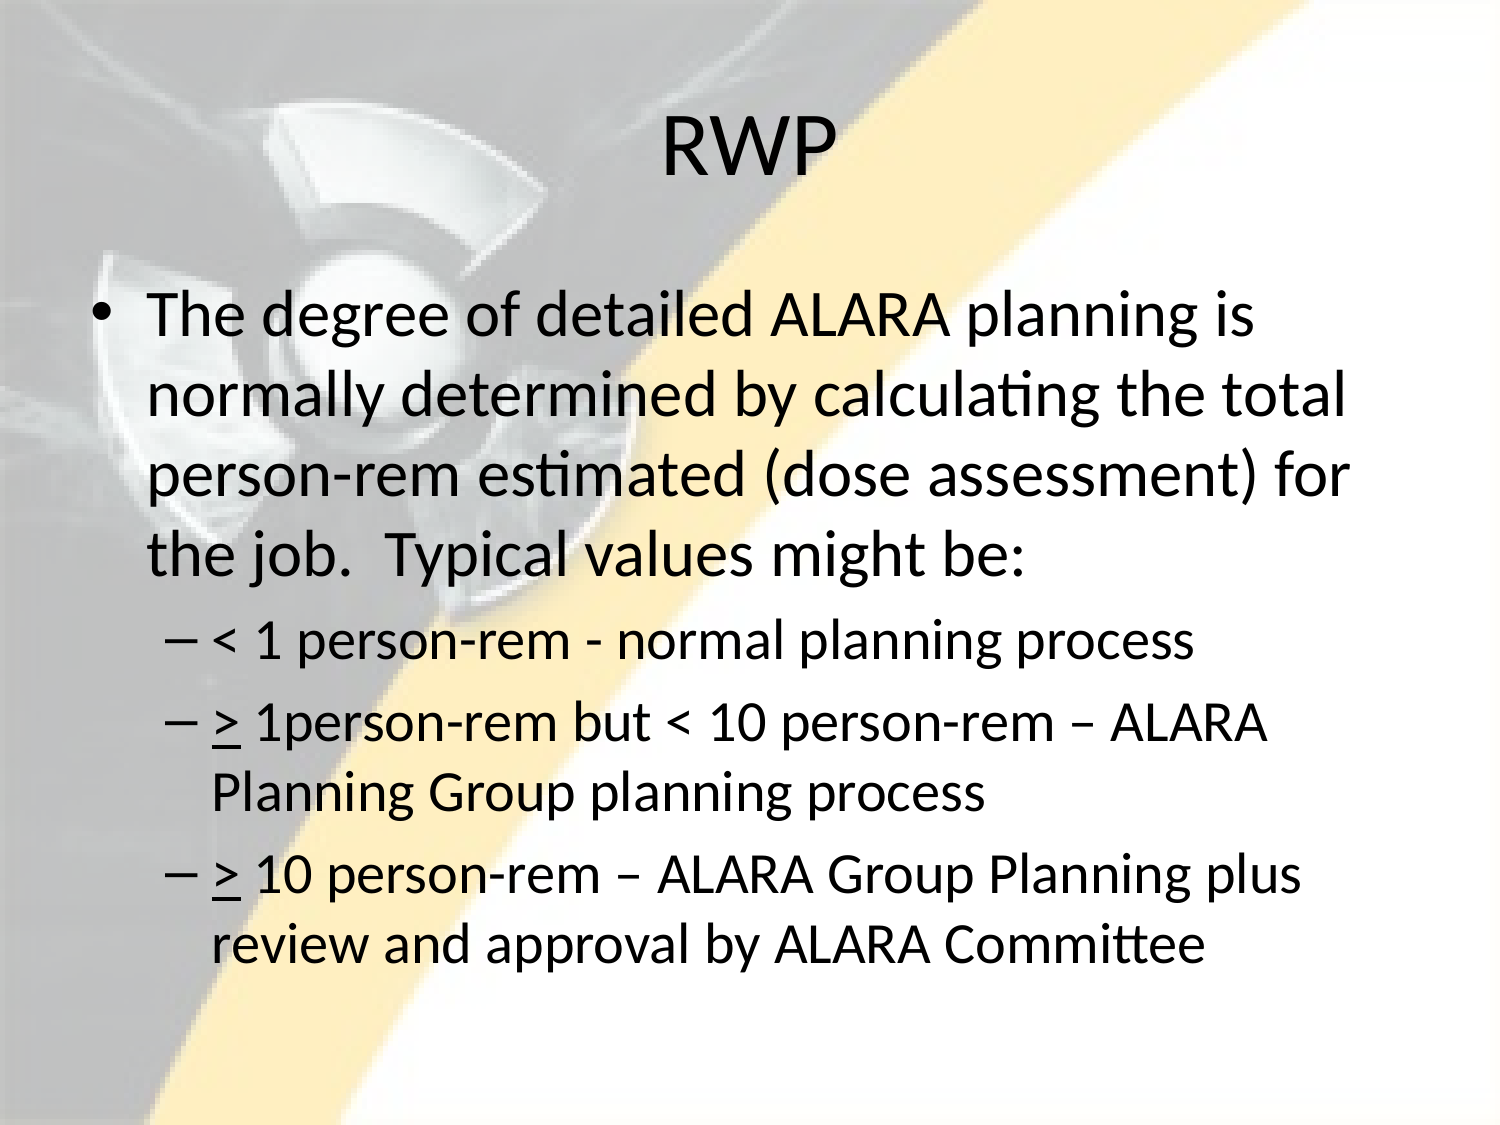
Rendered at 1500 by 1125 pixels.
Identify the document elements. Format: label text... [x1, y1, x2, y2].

list The degree of detailed ALARA planning is normally determined by calculating the total person-rem estimated (dose assessment) for the job. Typical values might be: < 1 person-rem - normal planning process > 1person-rem but < 10 person-rem – ALARA Planning Group planning process > 10 person-rem – ALARA Group Planning plus review and approval by ALARA Committee [75, 262, 1425, 1005]
title RWP [75, 45, 1425, 233]
